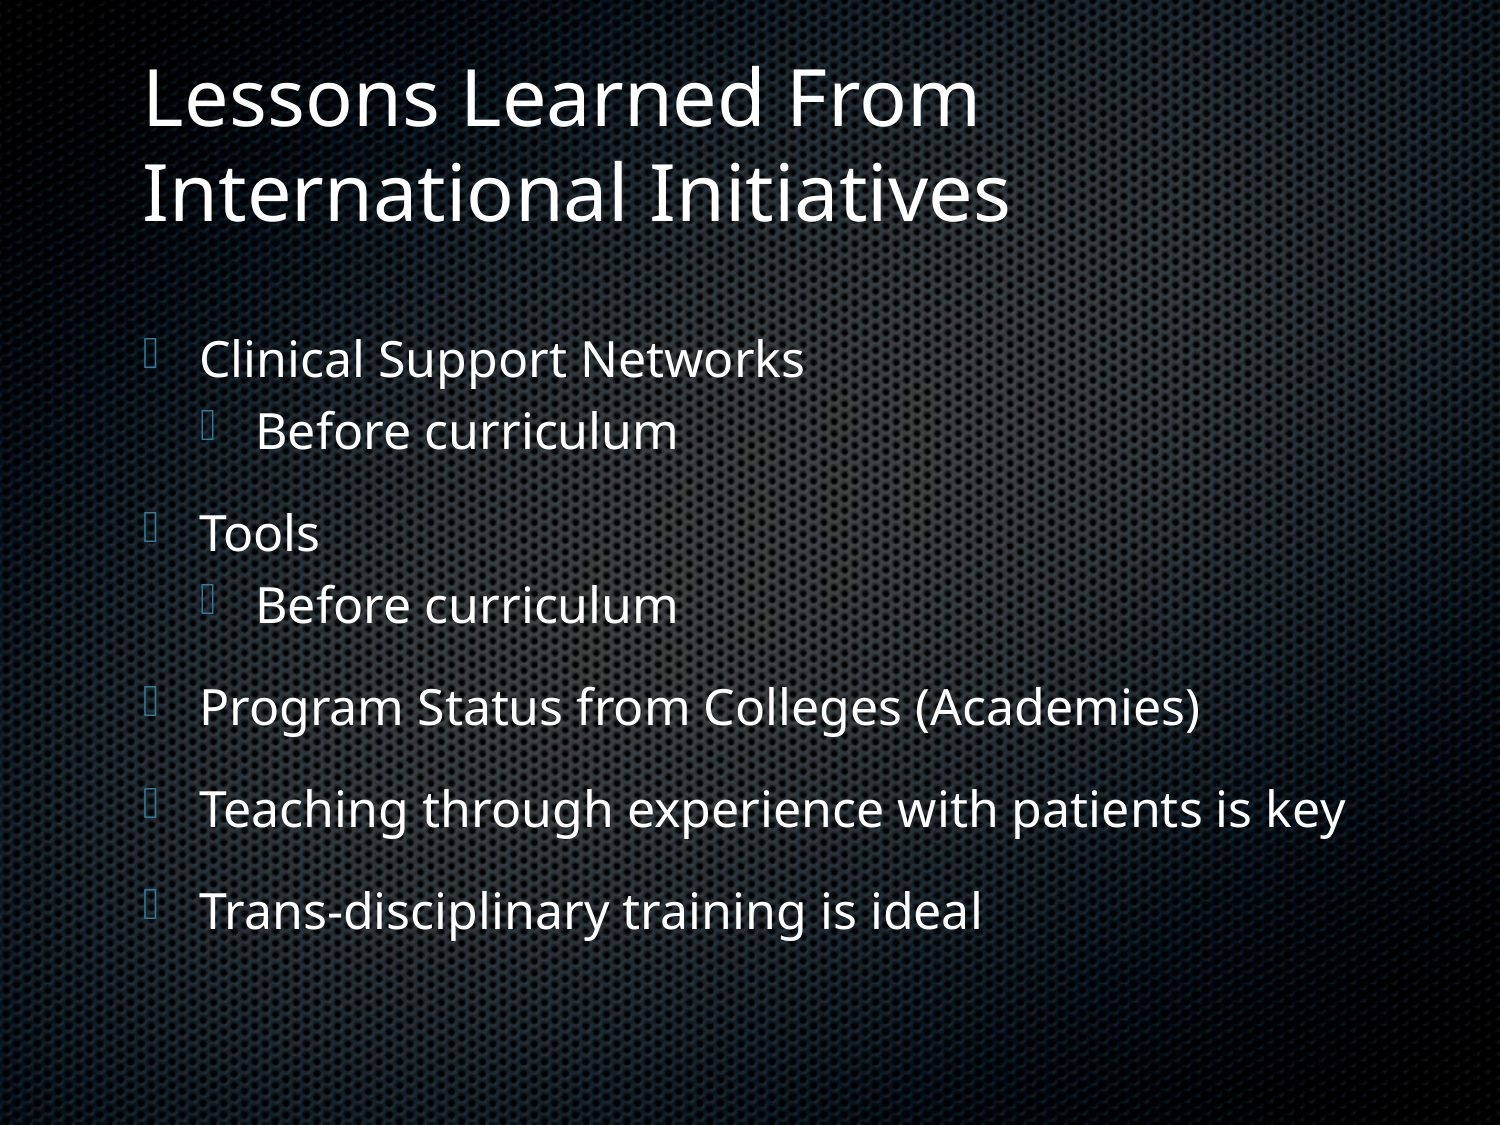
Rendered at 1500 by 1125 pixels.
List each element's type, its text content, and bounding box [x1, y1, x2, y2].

picture [0, 0, 1500, 1125]
title Lessons Learned From International Initiatives [127, 48, 1373, 237]
list Clinical Support Networks Before curriculum Tools Before curriculum Program Status from Colleges (Academies) Teaching through experience with patients is key Trans-disciplinary training is ideal [127, 319, 1373, 978]
